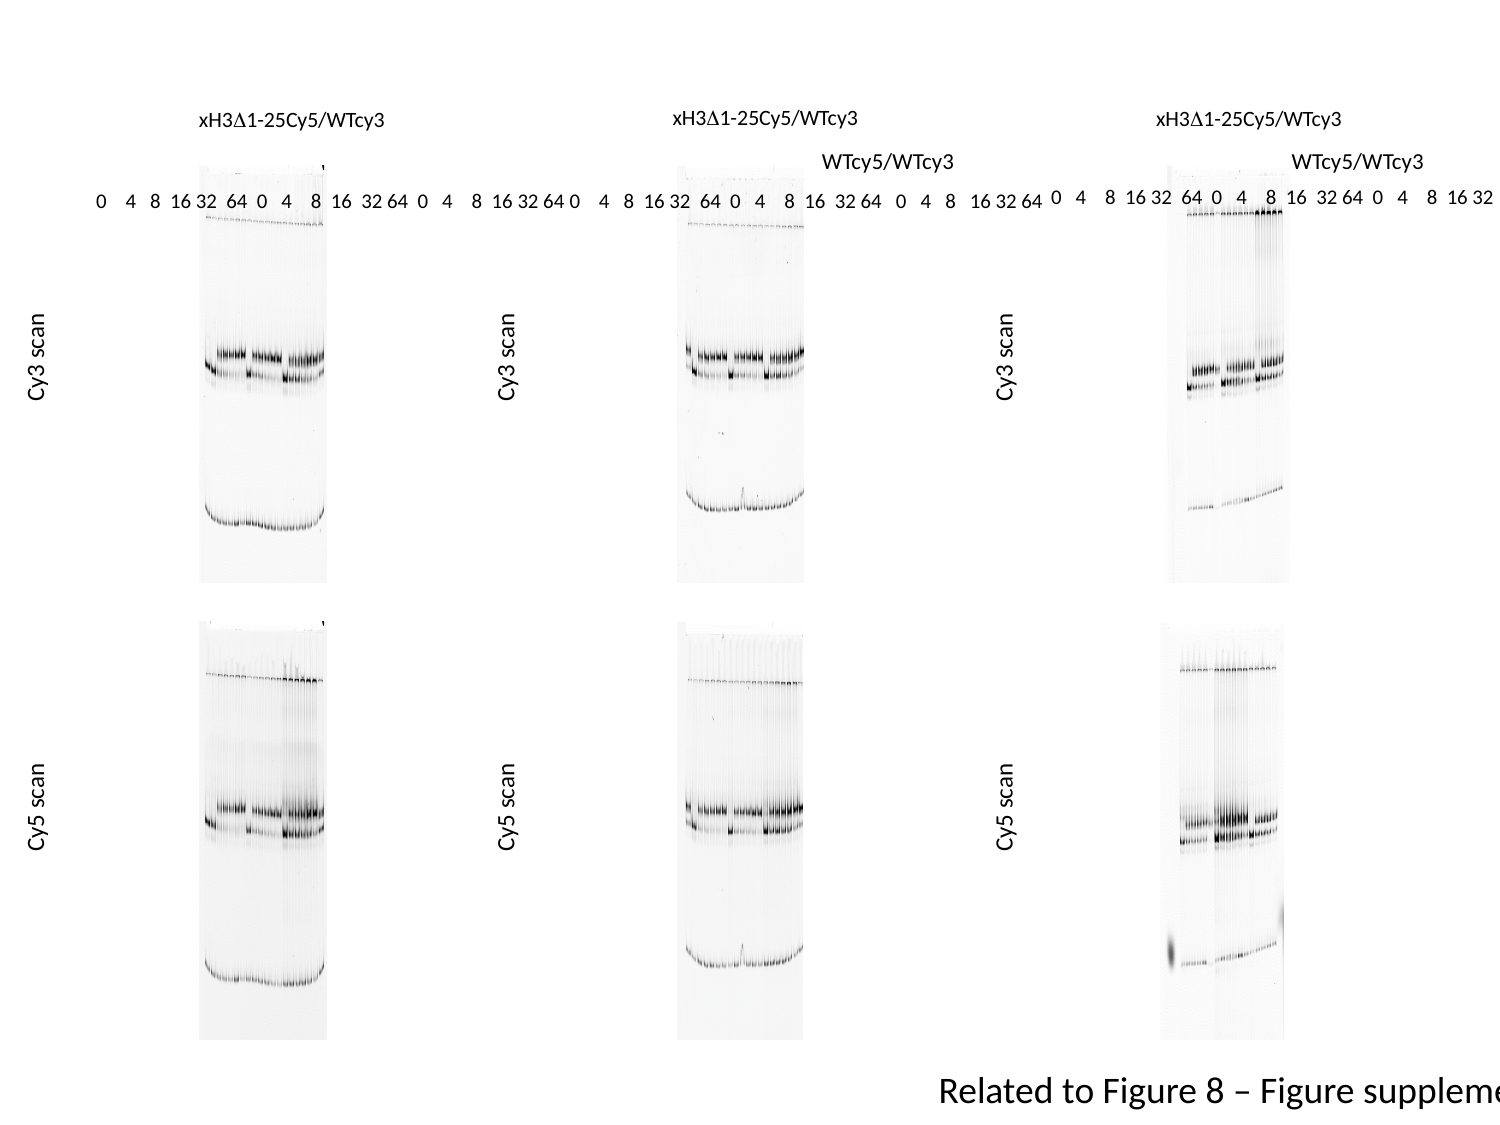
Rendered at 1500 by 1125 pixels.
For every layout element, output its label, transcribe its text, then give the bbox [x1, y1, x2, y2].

text_box 0 4 8 16 32 64 0 4 8 16 32 64 0 4 8 16 32 64 [332, 180, 554, 221]
text_box 0 4 8 16 32 64 0 4 8 16 32 64 0 4 8 16 32 [1036, 176, 1161, 217]
picture [677, 621, 803, 1040]
picture [1167, 165, 1290, 584]
text_box Related to Figure 8 – Figure supplement 1B [923, 1058, 1500, 1119]
text_box xH3D1-25Cy5/WTcy3 [1141, 97, 1357, 139]
text_box 0 4 8 16 32 64 0 4 8 16 32 64 0 4 8 16 32 [1293, 176, 1500, 217]
picture [1160, 621, 1284, 1040]
text_box 0 4 8 16 32 64 0 4 8 16 32 64 0 4 8 16 32 64 [554, 180, 672, 221]
text_box WTcy5/WTcy3 [1276, 138, 1440, 182]
text_box xH3D1-25Cy5/WTcy3 [184, 98, 400, 140]
text_box Cy5 scan Cy3 scan [482, 298, 527, 867]
text_box xH3D1-25Cy5/WTcy3 [657, 96, 874, 138]
picture [199, 621, 328, 1040]
text_box Cy5 scan Cy3 scan [11, 298, 57, 867]
text_box WTcy5/WTcy3 [807, 138, 970, 182]
picture [677, 165, 804, 584]
text_box Cy5 scan Cy3 scan [980, 298, 1026, 867]
picture [199, 165, 328, 584]
text_box 0 4 8 16 32 64 0 4 8 16 32 64 0 4 8 16 32 64 [81, 180, 194, 221]
text_box 0 4 8 16 32 64 0 4 8 16 32 64 0 4 8 16 32 64 [808, 180, 1059, 221]
